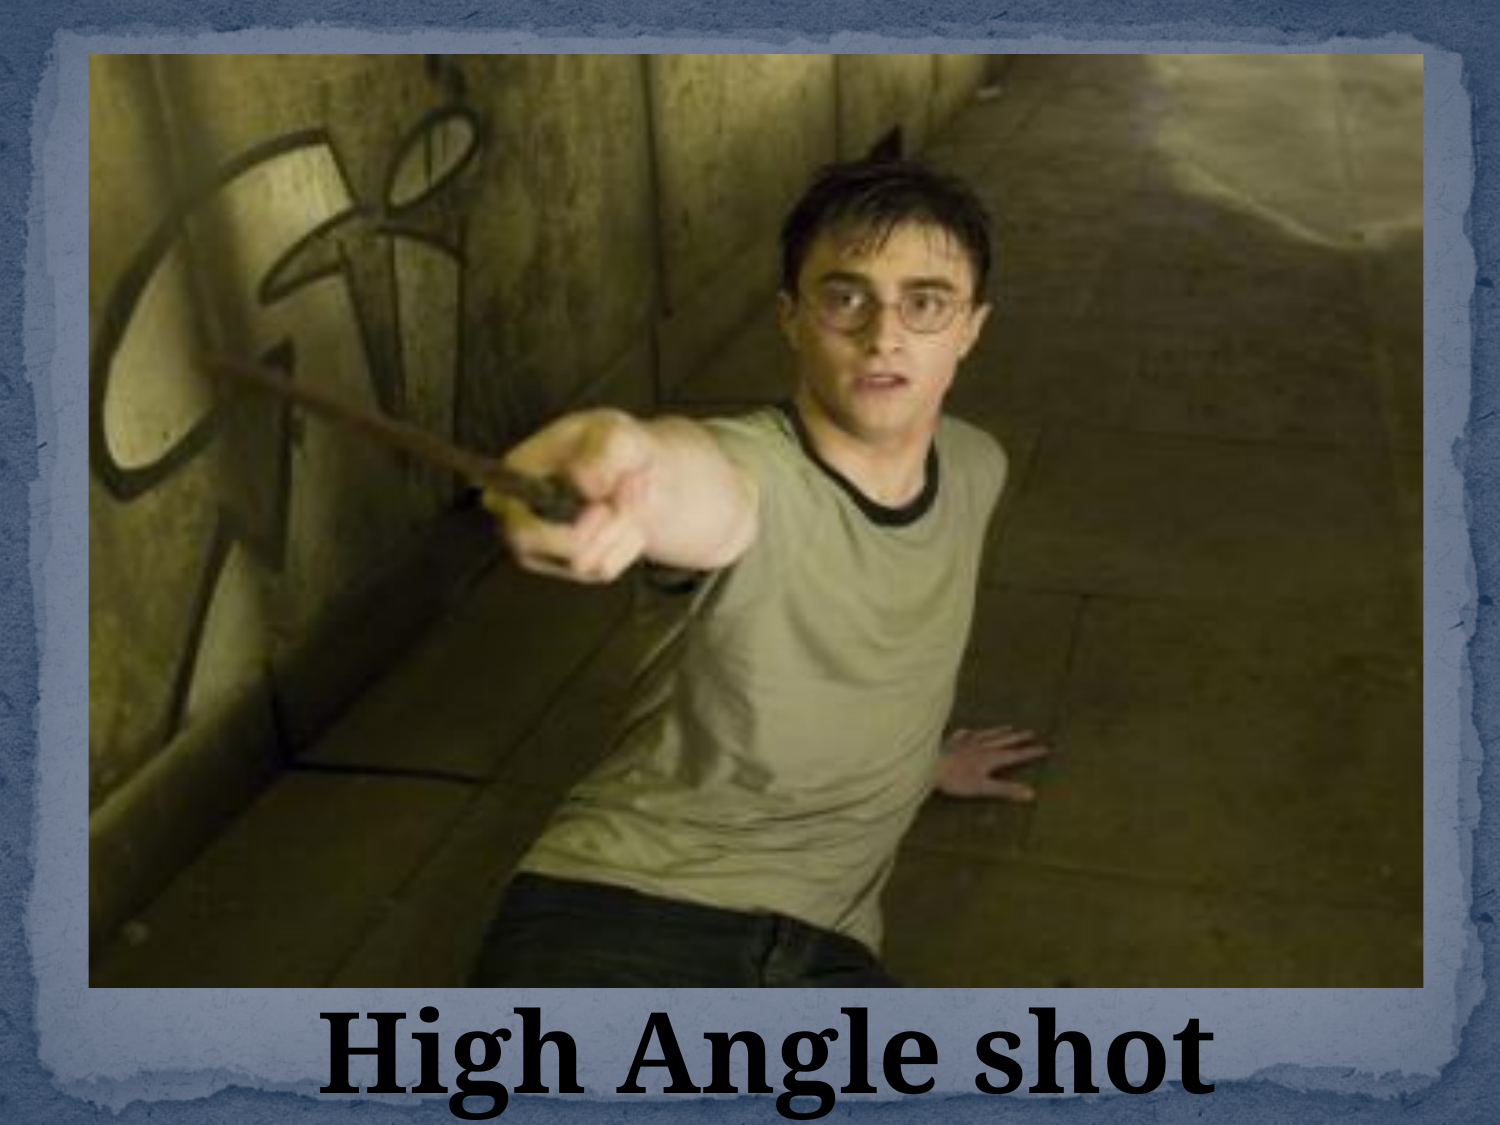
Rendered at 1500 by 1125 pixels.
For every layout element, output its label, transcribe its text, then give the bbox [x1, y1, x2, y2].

text_box High Angle shot [302, 996, 1233, 1124]
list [92, 58, 1421, 986]
